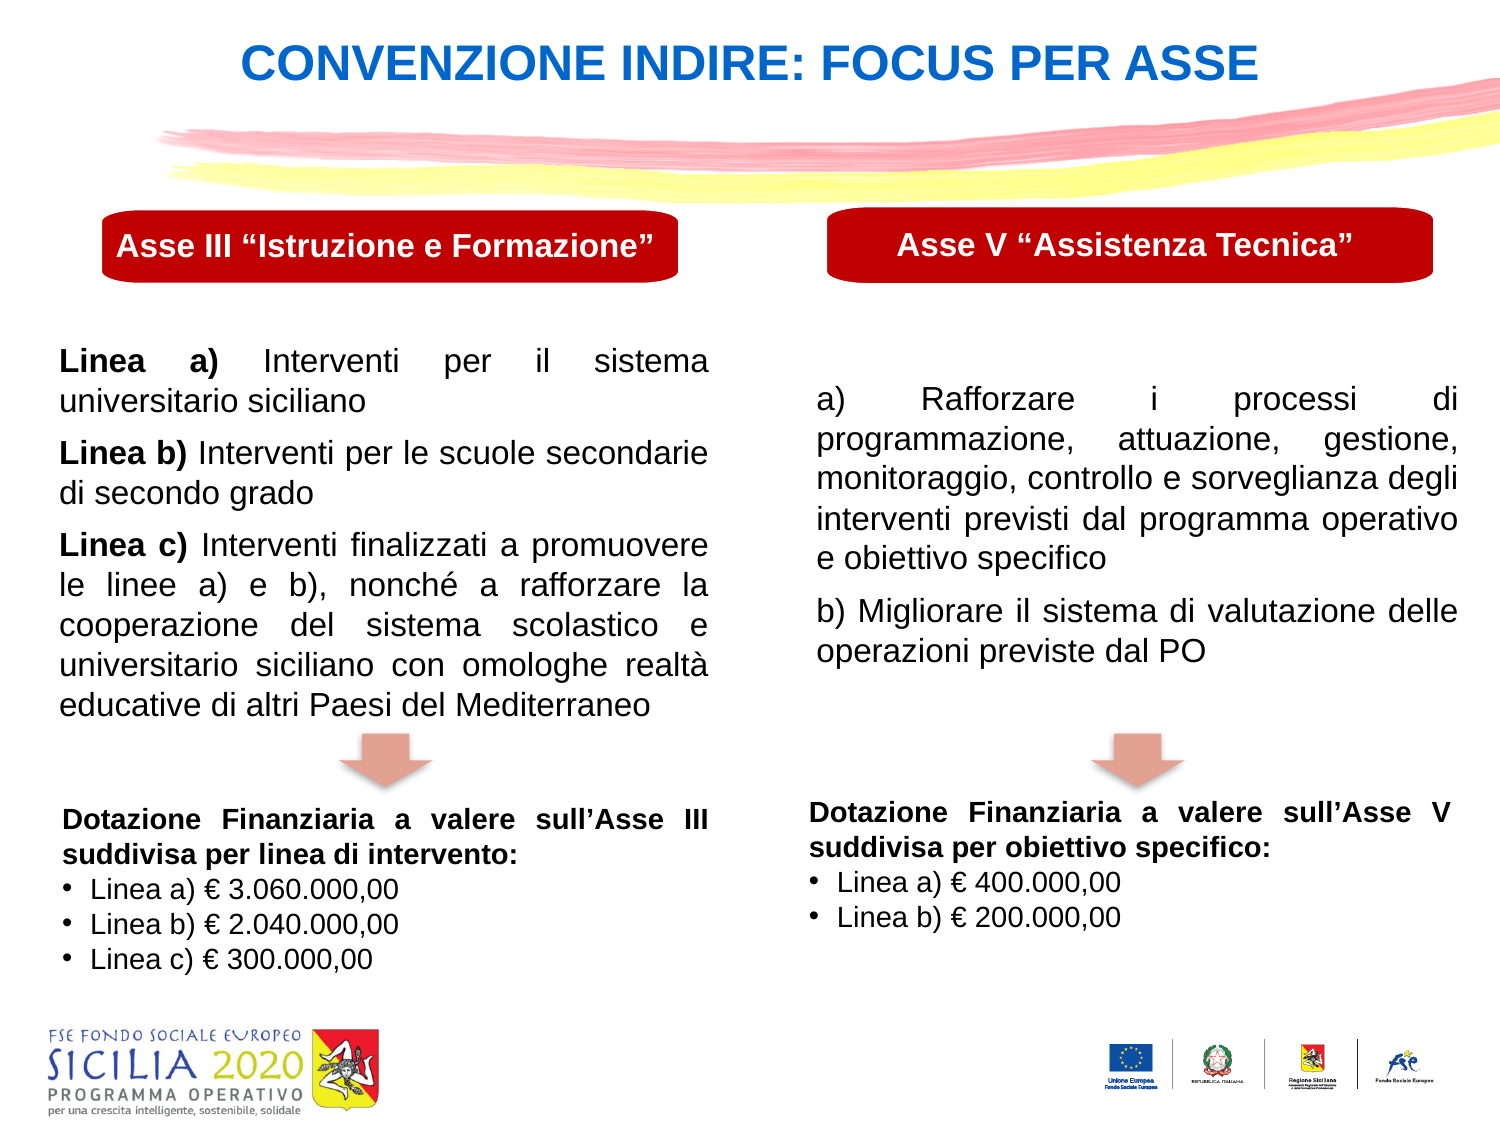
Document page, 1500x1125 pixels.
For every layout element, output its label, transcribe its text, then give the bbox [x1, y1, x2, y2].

text_box Linea a) Interventi per il sistema universitario siciliano Linea b) Interventi per le scuole secondarie di secondo grado Linea c) Interventi finalizzati a promuovere le linee a) e b), nonché a rafforzare la cooperazione del sistema scolastico e universitario siciliano con omologhe realtà educative di altri Paesi del Mediterraneo [44, 353, 725, 709]
text_box [338, 733, 434, 787]
text_box Dotazione Finanziaria a valere sull’Asse V suddivisa per obiettivo specifico: Linea a) € 400.000,00 Linea b) € 200.000,00 [793, 763, 1467, 962]
text_box Asse V “Assistenza Tecnica” [823, 218, 1438, 288]
text_box [1090, 733, 1186, 787]
text_box Asse III “Istruzione e Formazione” [97, 217, 683, 287]
text_box a) Rafforzare i processi di programmazione, attuazione, gestione, monitoraggio, controllo e sorveglianza degli interventi previsti dal programma operativo e obiettivo specifico b) Migliorare il sistema di valutazione delle operazioni previste dal PO [801, 372, 1475, 634]
picture [43, 1023, 391, 1119]
text_box CONVENZIONE INDIRE: FOCUS PER ASSE [0, 22, 1500, 98]
picture [100, 77, 1500, 209]
text_box Dotazione Finanziaria a valere sull’Asse III suddivisa per linea di intervento: Linea a) € 3.060.000,00 Linea b) € 2.040.000,00 Linea c) € 300.000,00 [47, 777, 725, 998]
picture [1080, 1034, 1447, 1107]
